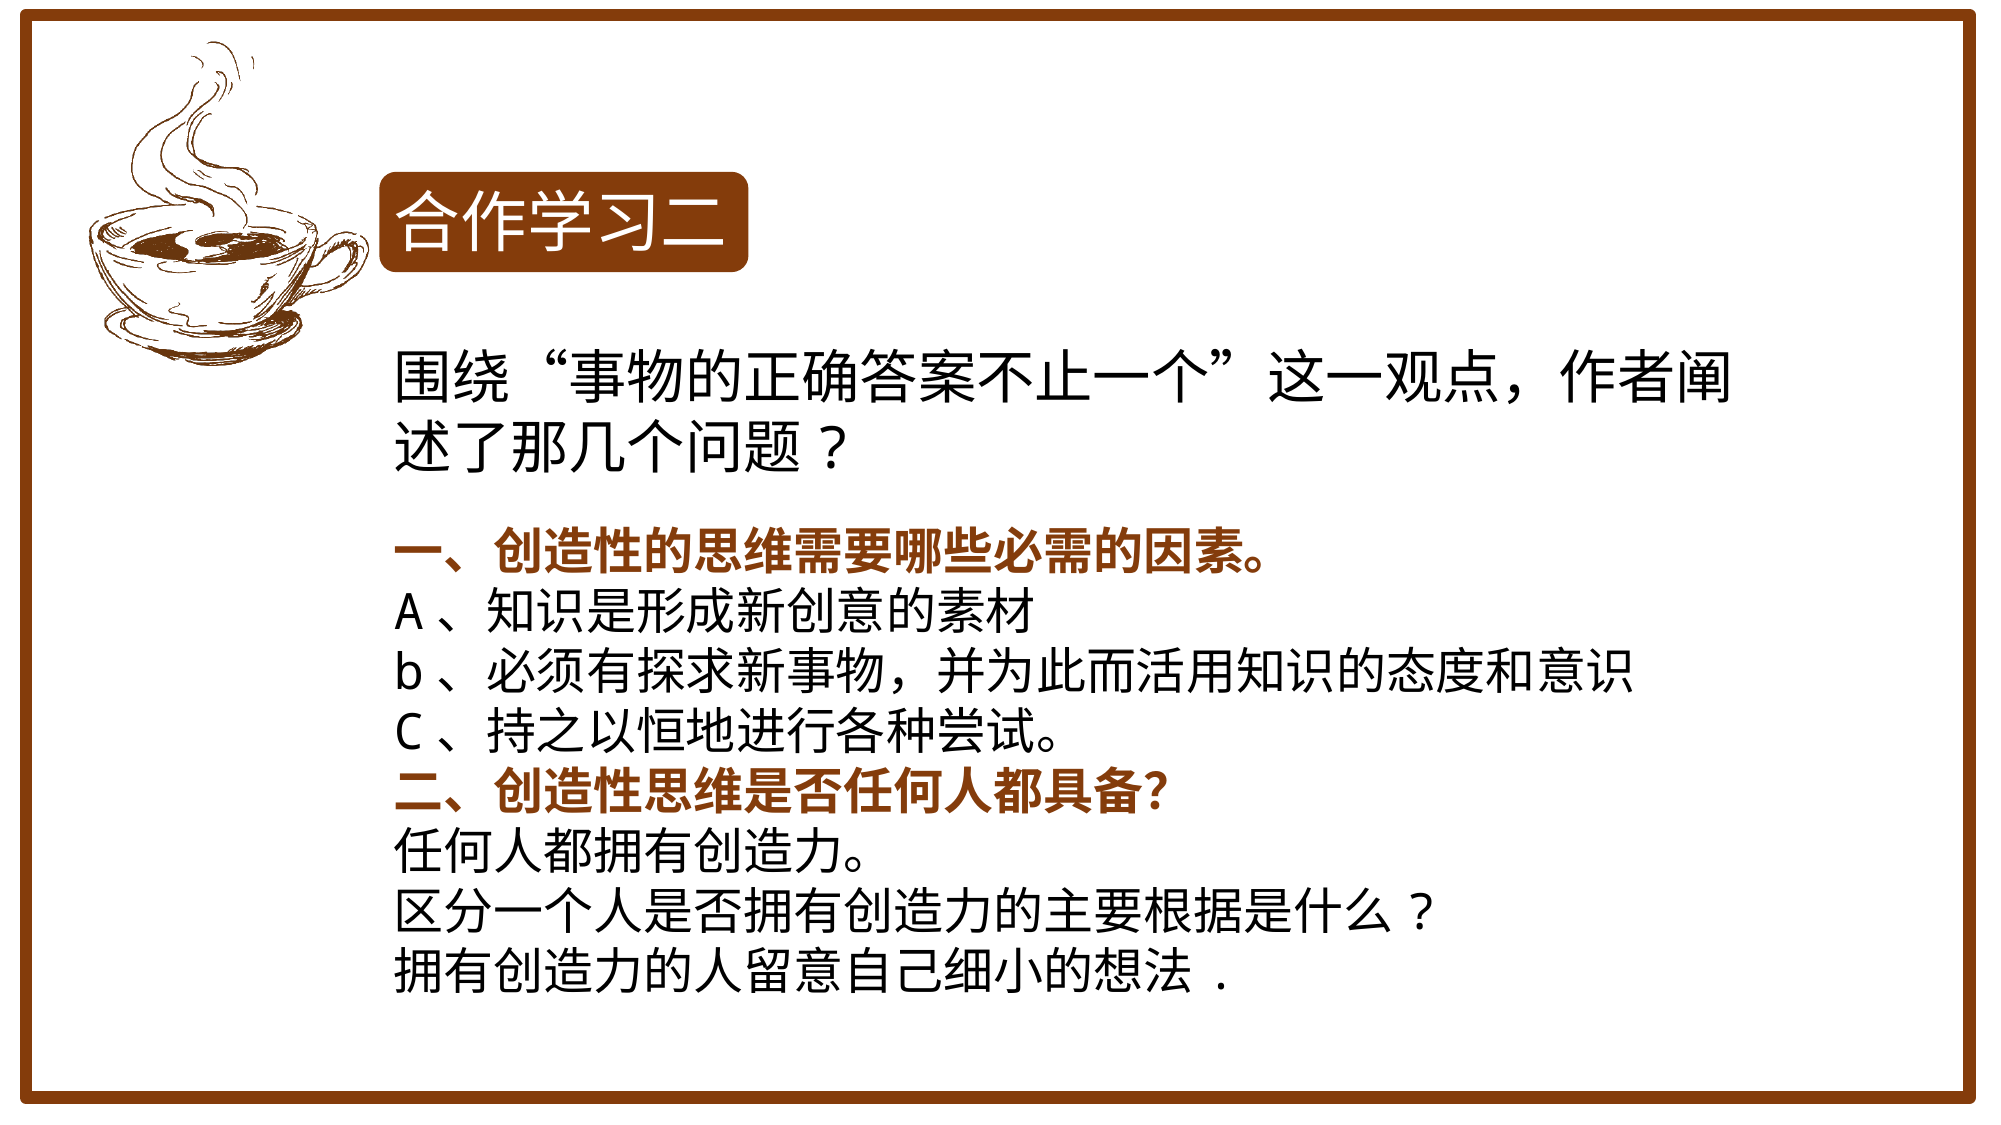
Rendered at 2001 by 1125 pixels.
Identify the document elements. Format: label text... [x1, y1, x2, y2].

text_box [26, 15, 1970, 1098]
picture [29, 26, 394, 391]
text_box 一、创造性的思维需要哪些必需的因素。 A、知识是形成新创意的素材 b、必须有探求新事物，并为此而活用知识的态度和意识 C、持之以恒地进行各种尝试。 二、创造性思维是否任何人都具备？ 任何人都拥有创造力。 区分一个人是否拥有创造力的主要根据是什么? 拥有创造力的人留意自己细小的想法. [379, 512, 1803, 1007]
